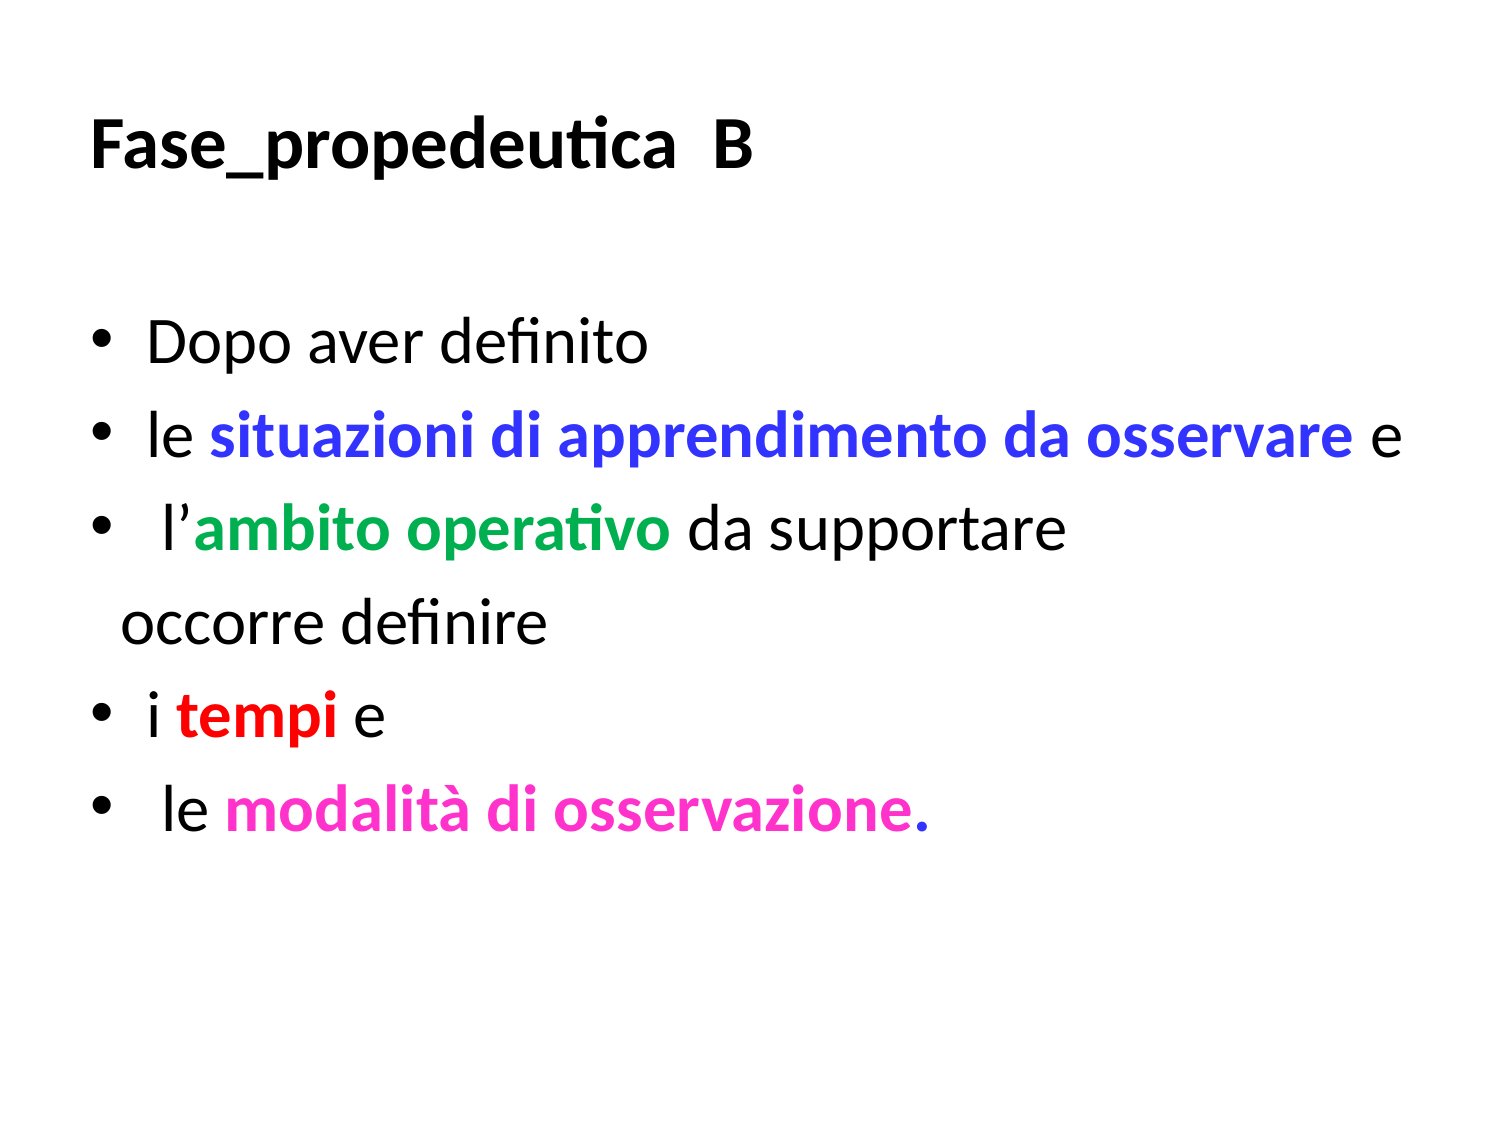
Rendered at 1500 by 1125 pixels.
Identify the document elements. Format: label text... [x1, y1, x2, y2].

list Dopo aver definito le situazioni di apprendimento da osservare e l’ambito operativo da supportare occorre definire i tempi e le modalità di osservazione. [75, 233, 1425, 1012]
title Fase_propedeutica B [75, 45, 1425, 233]
